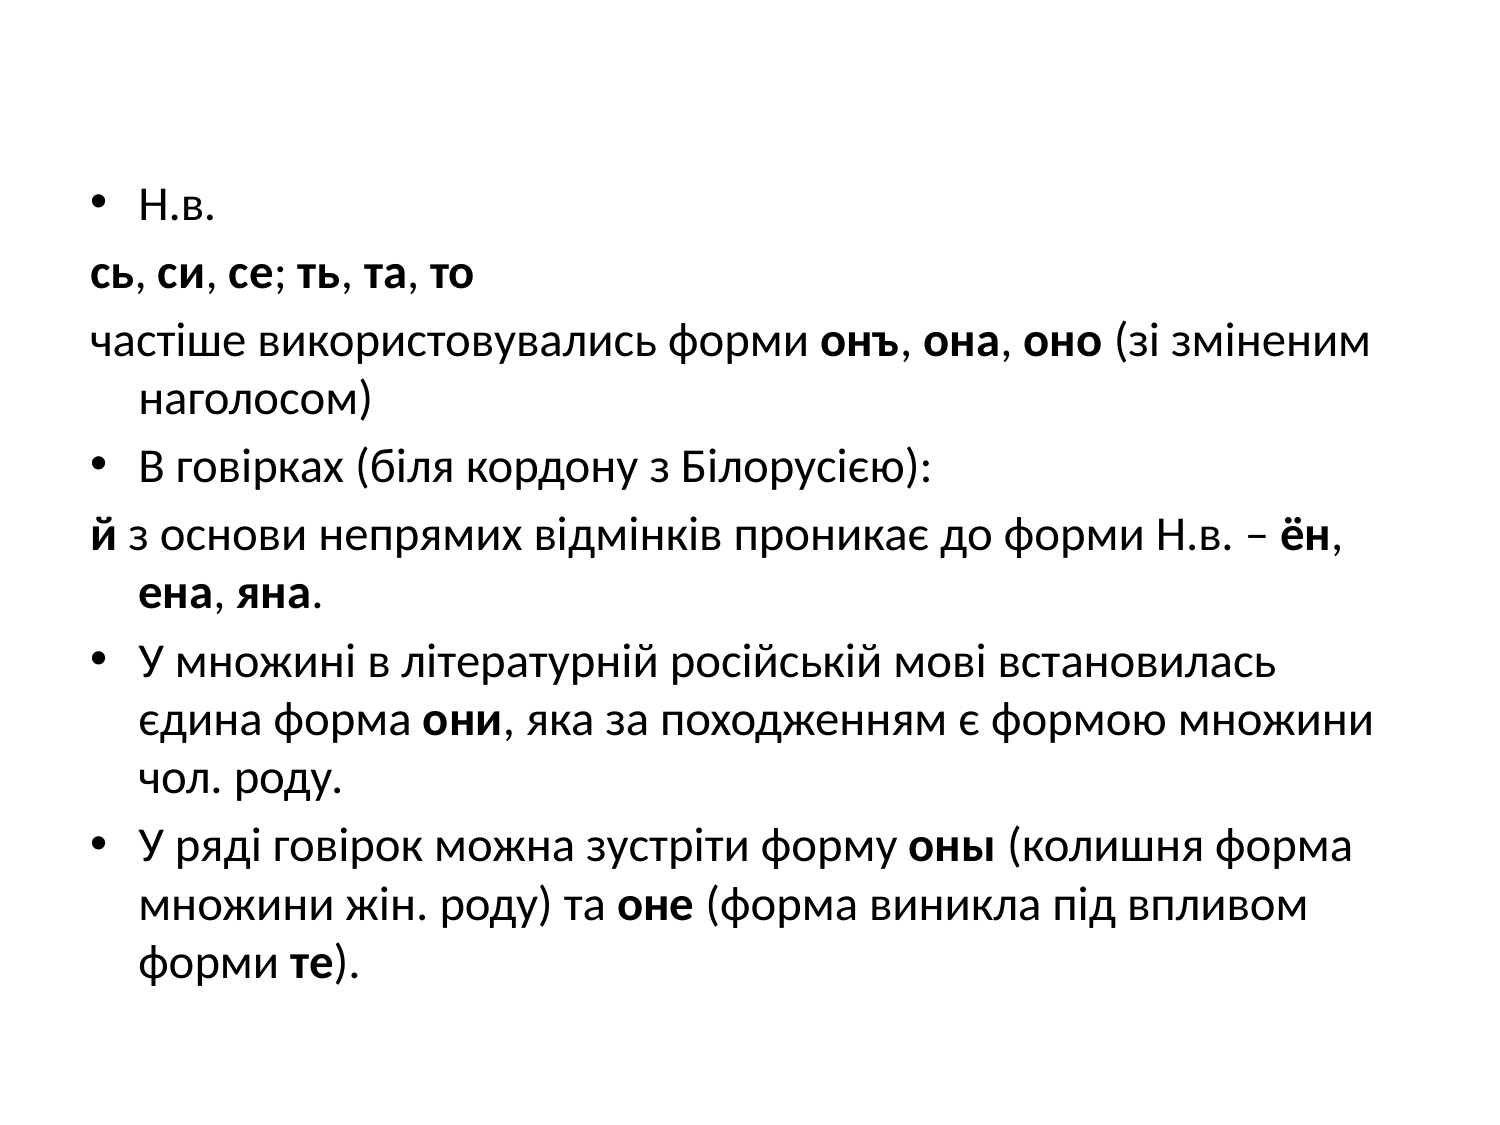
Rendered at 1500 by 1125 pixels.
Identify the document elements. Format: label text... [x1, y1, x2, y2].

list Н.в. сь, си, се; ть, та, то частіше використовувались форми онъ, она, оно (зі зміненим наголосом) В говірках (біля кордону з Білорусією): й з основи непрямих відмінків проникає до форми Н.в. – ён, ена, яна. У множині в літературній російській мові встановилась єдина форма они, яка за походженням є формою множини чол. роду. У ряді говірок можна зустріти форму оны (колишня форма множини жін. роду) та оне (форма виникла під впливом форми те). [75, 164, 1425, 1005]
